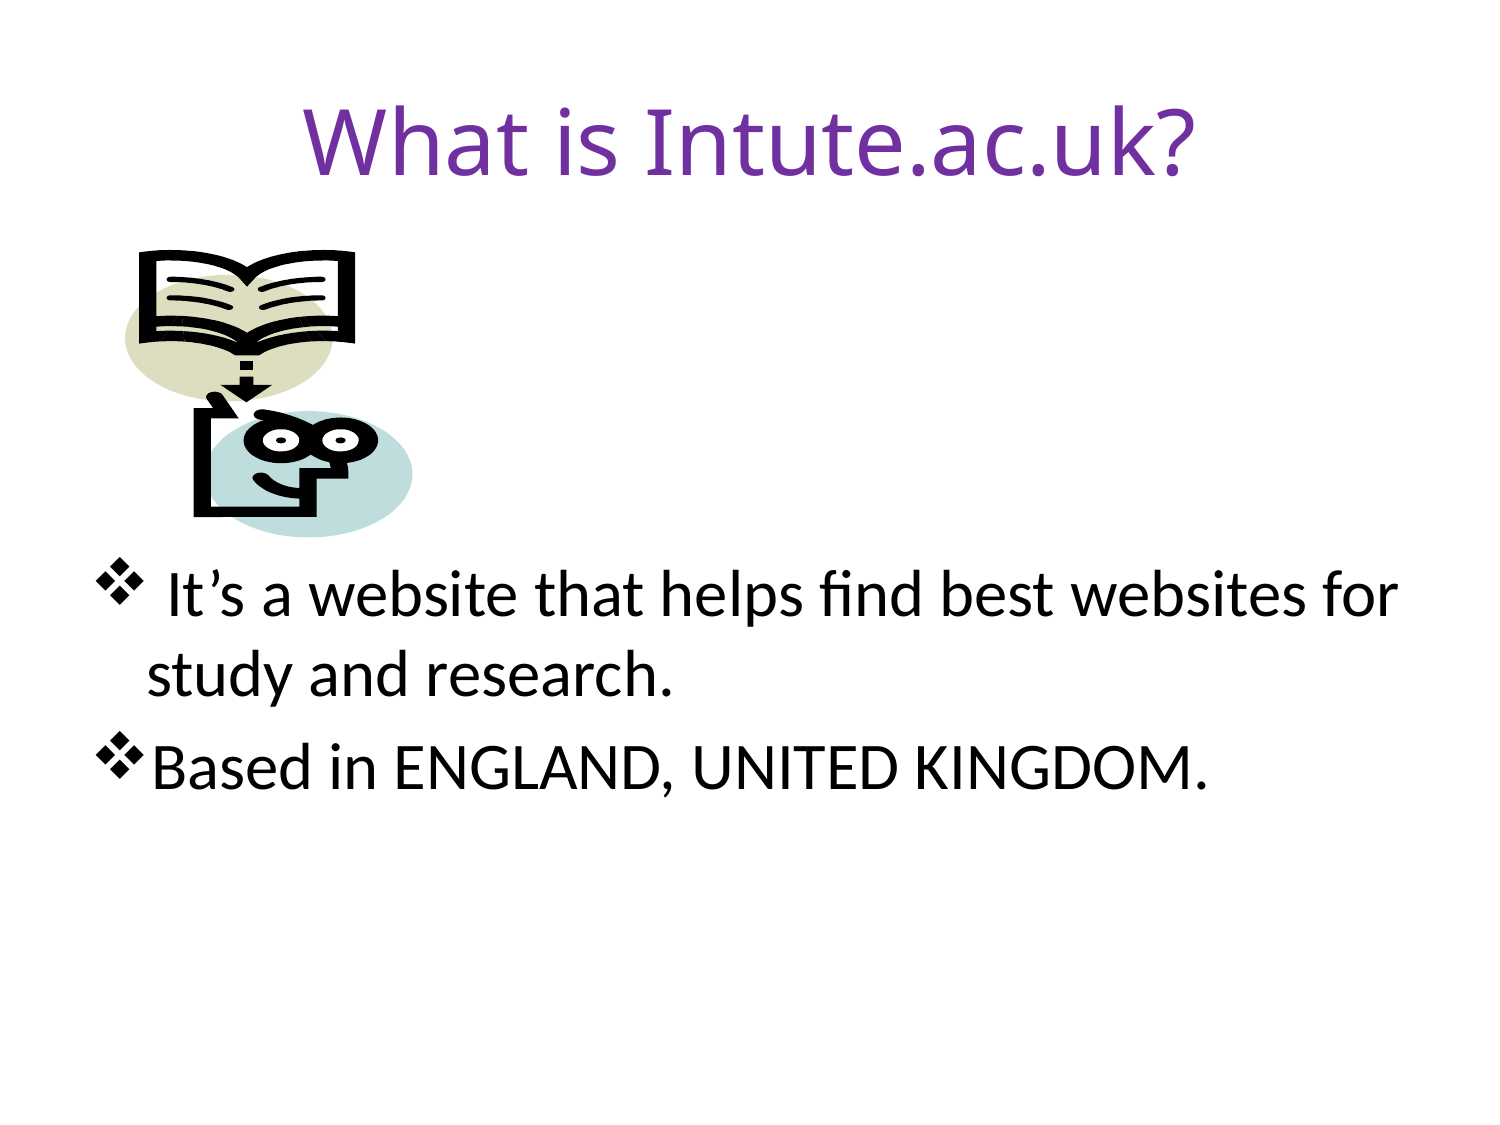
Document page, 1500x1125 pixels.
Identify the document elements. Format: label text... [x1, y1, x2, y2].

picture [124, 249, 413, 538]
list It’s a website that helps find best websites for study and research. Based in ENGLAND, UNITED KINGDOM. [75, 262, 1425, 1005]
title What is Intute.ac.uk? [75, 45, 1425, 233]
